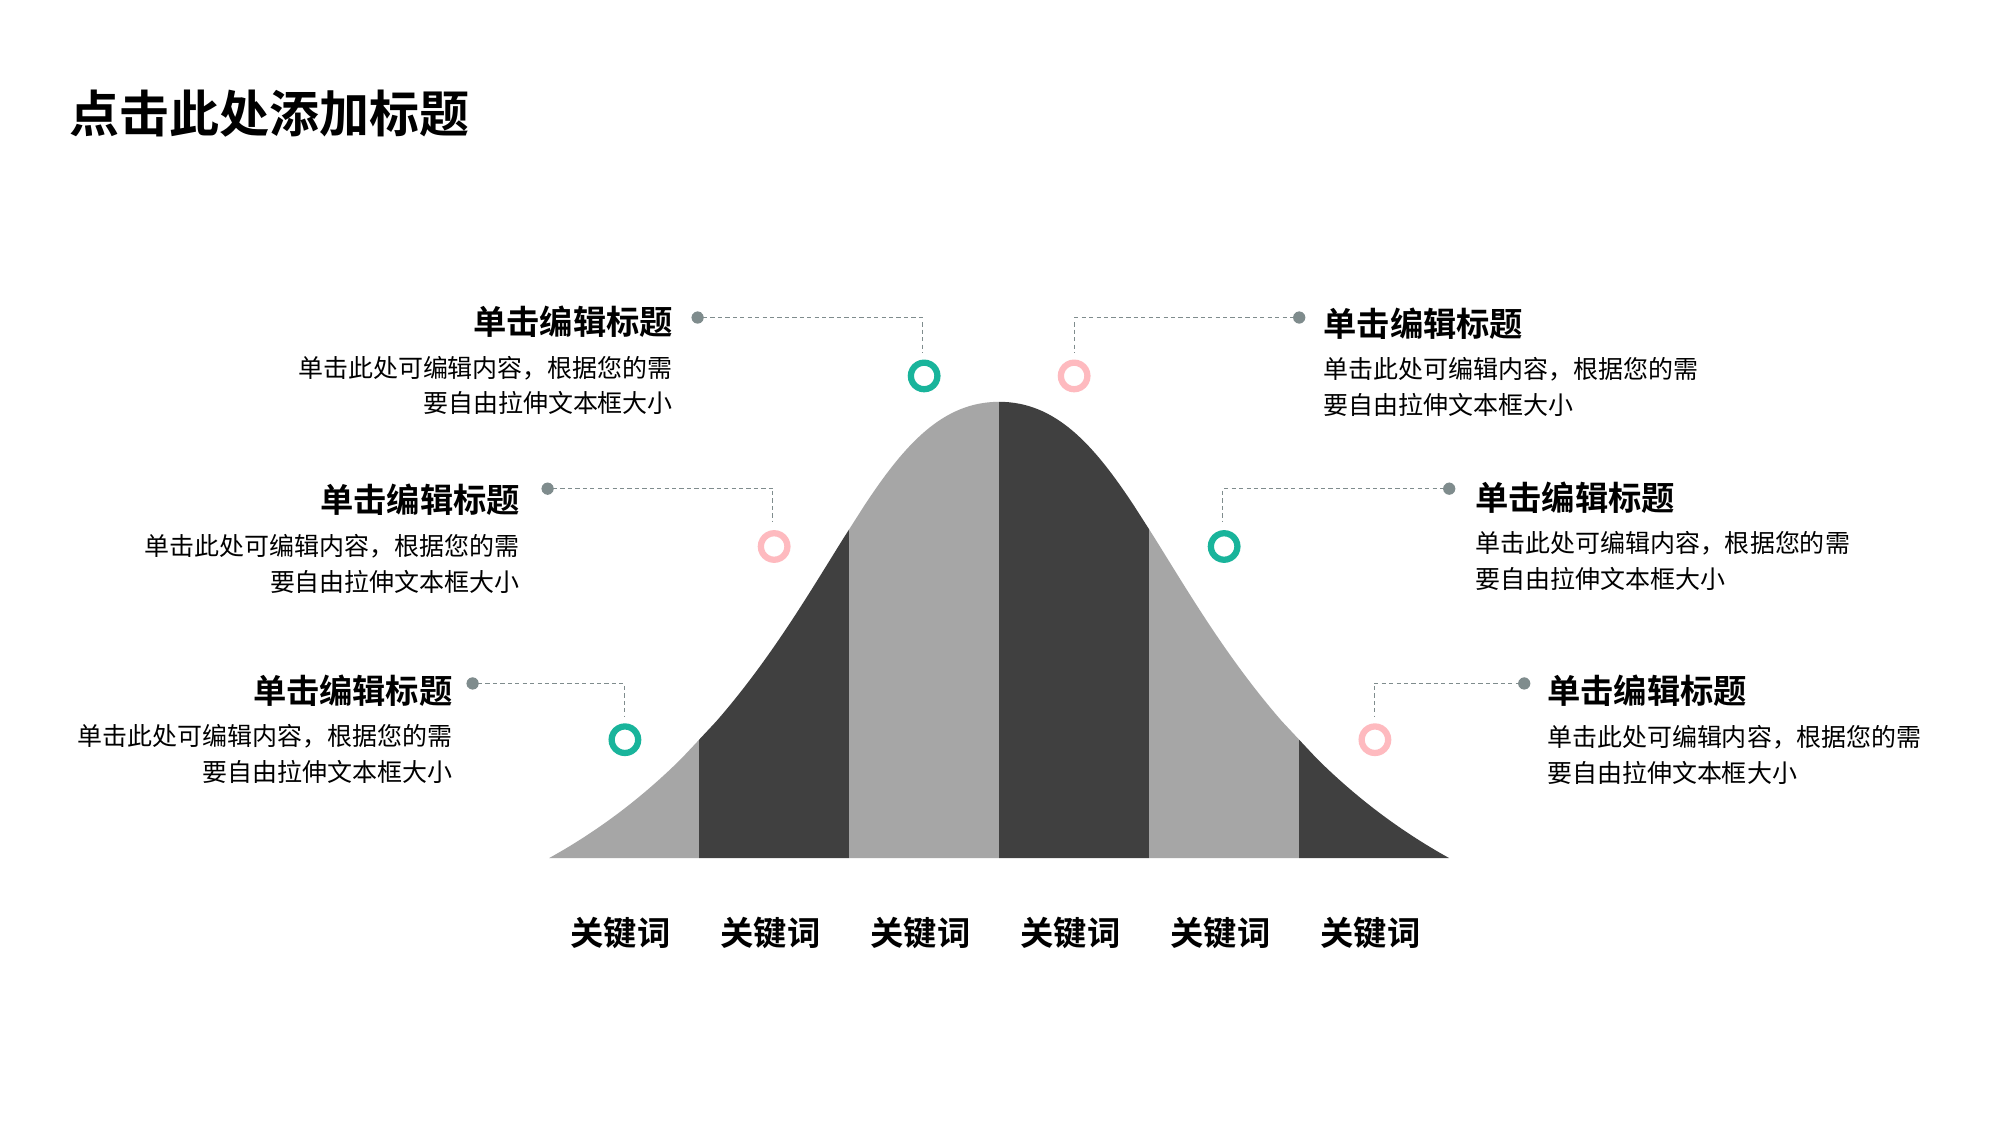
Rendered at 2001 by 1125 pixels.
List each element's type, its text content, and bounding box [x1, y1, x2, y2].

text_box [1360, 725, 1390, 755]
text_box [998, 400, 1148, 860]
text_box [1148, 525, 1300, 860]
text_box 关键词 [1320, 903, 1428, 952]
text_box 单击此处可编辑内容，根据您的需要自由拉伸文本框大小 [1323, 347, 1707, 420]
text_box 点击此处添加标题 [55, 75, 507, 151]
text_box 单击此处可编辑内容，根据您的需要自由拉伸文本框大小 [137, 524, 520, 597]
text_box [610, 725, 640, 755]
text_box 关键词 [570, 903, 678, 952]
text_box 关键词 [720, 903, 828, 952]
text_box [1298, 737, 1450, 860]
text_box [909, 361, 939, 391]
text_box 关键词 [1020, 903, 1128, 952]
text_box [548, 739, 698, 860]
text_box [848, 400, 998, 860]
text_box [1059, 361, 1089, 391]
text_box [1209, 532, 1239, 561]
text_box [759, 532, 789, 561]
text_box 单击编辑标题 [240, 661, 453, 710]
text_box 单击编辑标题 [307, 471, 520, 520]
text_box 关键词 [870, 903, 978, 952]
text_box 单击此处可编辑内容，根据您的需要自由拉伸文本框大小 [69, 714, 453, 787]
text_box [698, 529, 848, 860]
text_box 单击此处可编辑内容，根据您的需要自由拉伸文本框大小 [1475, 521, 1859, 594]
text_box 单击编辑标题 [1475, 469, 1688, 518]
text_box 单击此处可编辑内容，根据您的需要自由拉伸文本框大小 [1547, 715, 1931, 788]
text_box 单击编辑标题 [460, 293, 673, 342]
text_box 单击编辑标题 [1323, 295, 1537, 344]
text_box 单击此处可编辑内容，根据您的需要自由拉伸文本框大小 [290, 346, 673, 418]
text_box 关键词 [1170, 903, 1278, 952]
text_box 单击编辑标题 [1547, 662, 1760, 711]
